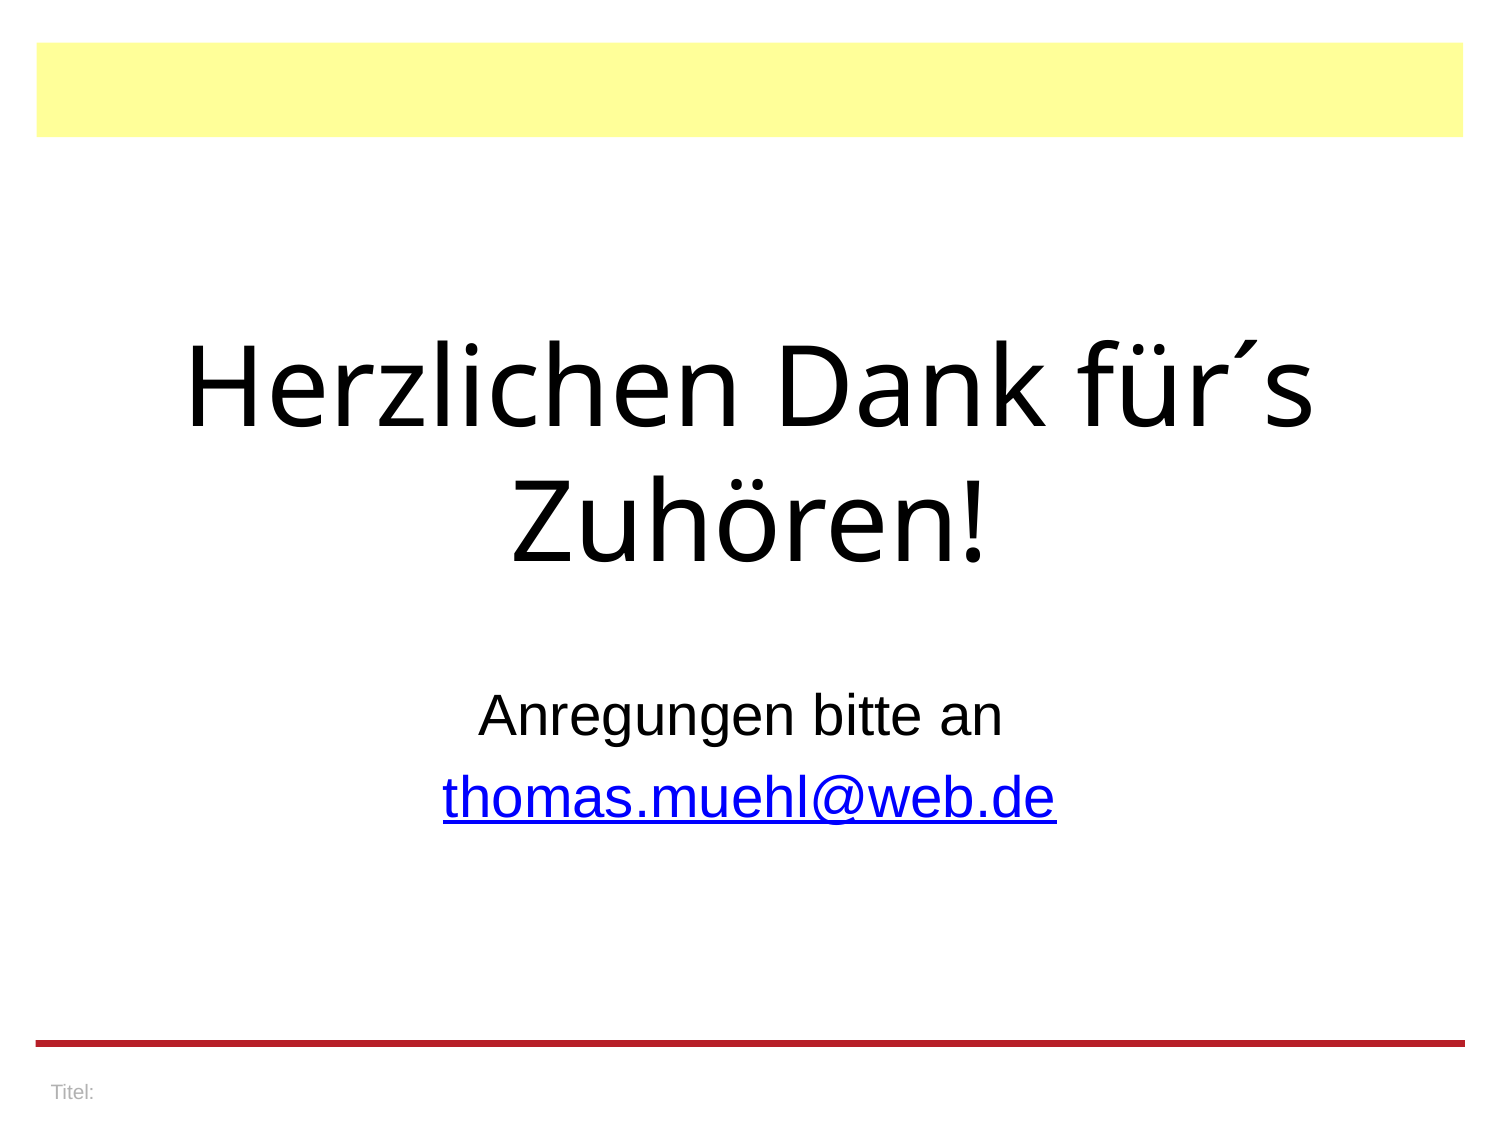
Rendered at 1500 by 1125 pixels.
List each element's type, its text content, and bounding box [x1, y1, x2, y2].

footer Titel: [35, 1061, 768, 1122]
title [41, 42, 1459, 149]
list Herzlichen Dank für´s Zuhören! Anregungen bitte an thomas.muehl@web.de [41, 149, 1459, 1024]
